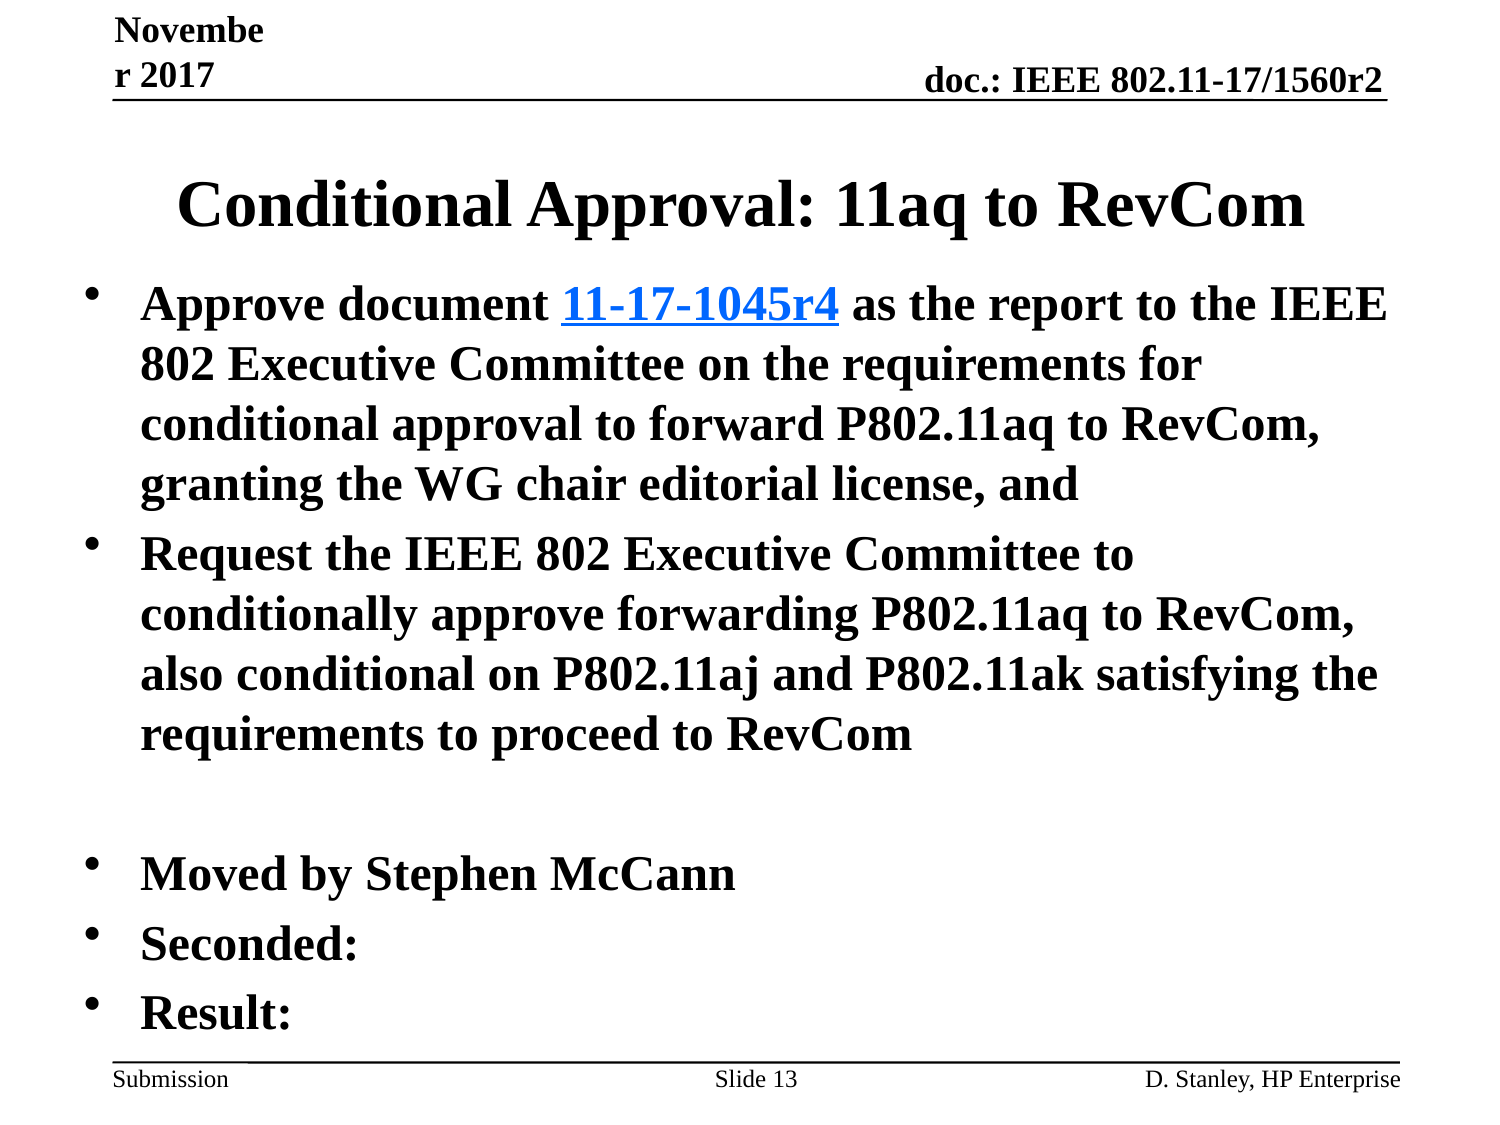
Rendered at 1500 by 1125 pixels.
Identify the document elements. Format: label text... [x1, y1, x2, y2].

title Conditional Approval: 11aq to RevCom [112, 112, 1388, 262]
list Approve document 11-17-1045r4 as the report to the IEEE 802 Executive Committee on the requirements for conditional approval to forward P802.11aq to RevCom, granting the WG chair editorial license, and Request the IEEE 802 Executive Committee to conditionally approve forwarding P802.11aq to RevCom, also conditional on P802.11aj and P802.11ak satisfying the requirements to proceed to RevCom Moved by Stephen McCann Seconded: Result: [68, 262, 1432, 1050]
slide_number Slide 13 [712, 1061, 800, 1093]
footer D. Stanley, HP Enterprise [878, 1061, 1402, 1093]
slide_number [114, 49, 270, 95]
